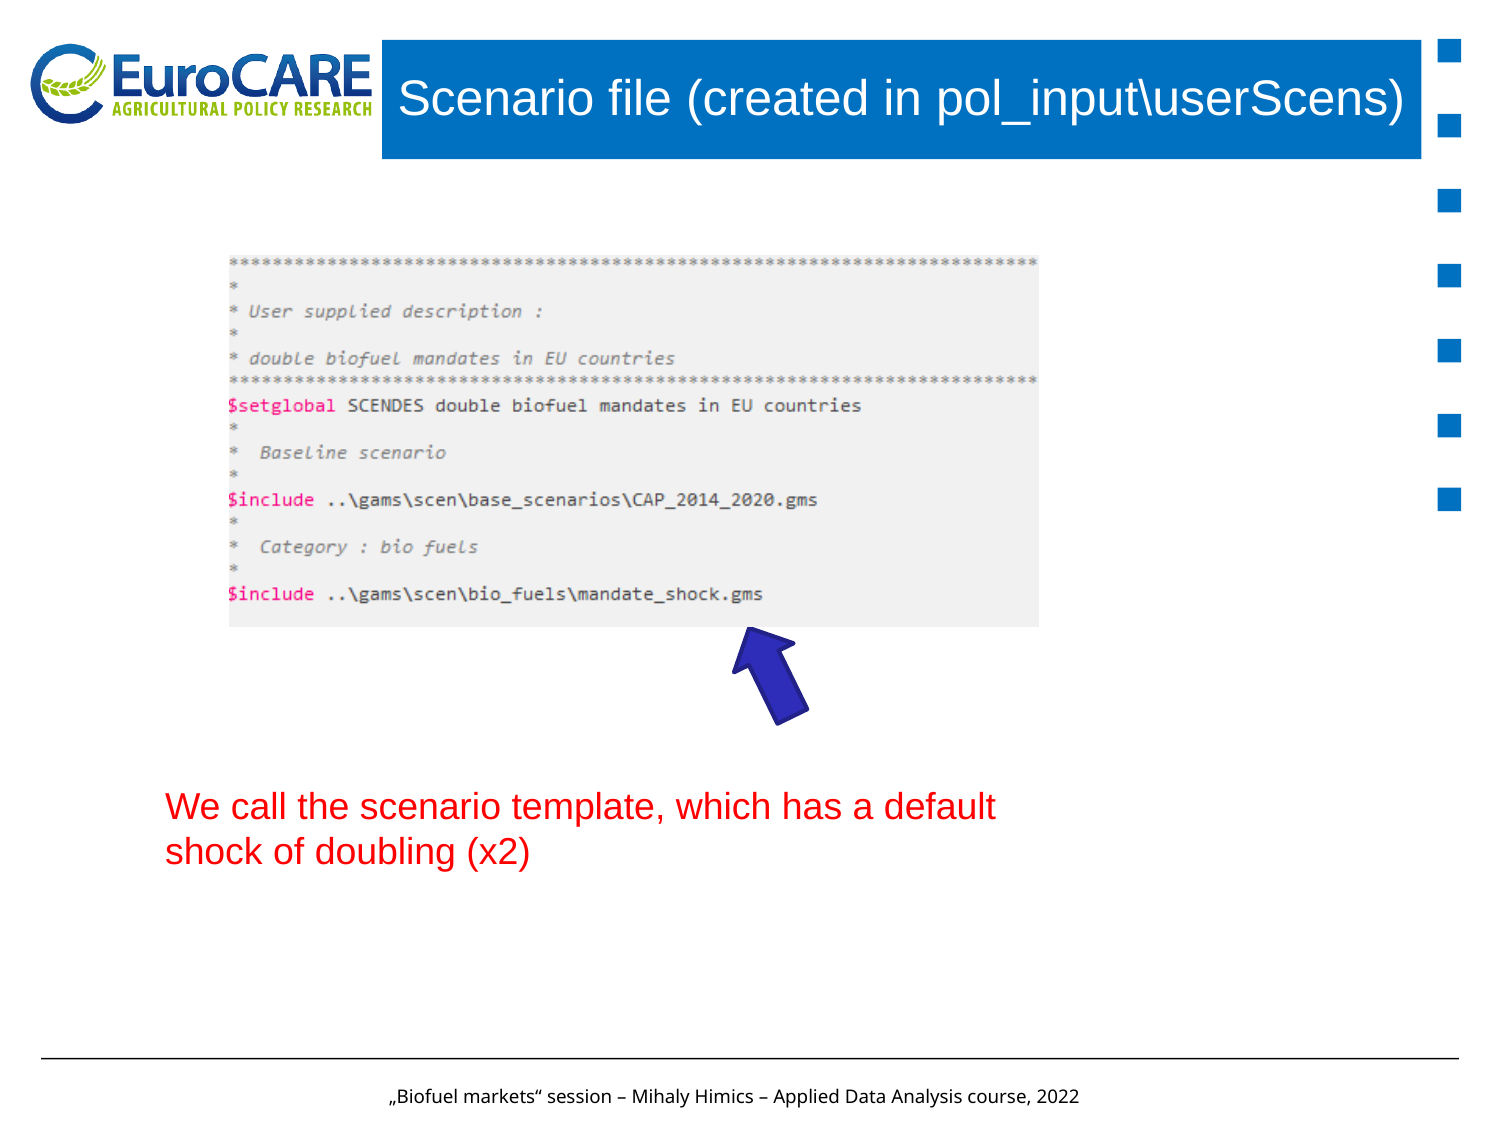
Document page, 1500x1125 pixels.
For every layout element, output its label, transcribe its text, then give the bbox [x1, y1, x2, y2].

text_box [732, 634, 810, 726]
text_box We call the scenario template, which has a default shock of doubling (x2) [150, 774, 1118, 880]
footer „Biofuel markets“ session – Mihaly Himics – Applied Data Analysis course, 2022 [24, 1071, 1444, 1108]
picture [30, 43, 372, 124]
title Scenario file (created in pol_input\userScens) [382, 39, 1422, 160]
picture [228, 255, 1039, 627]
